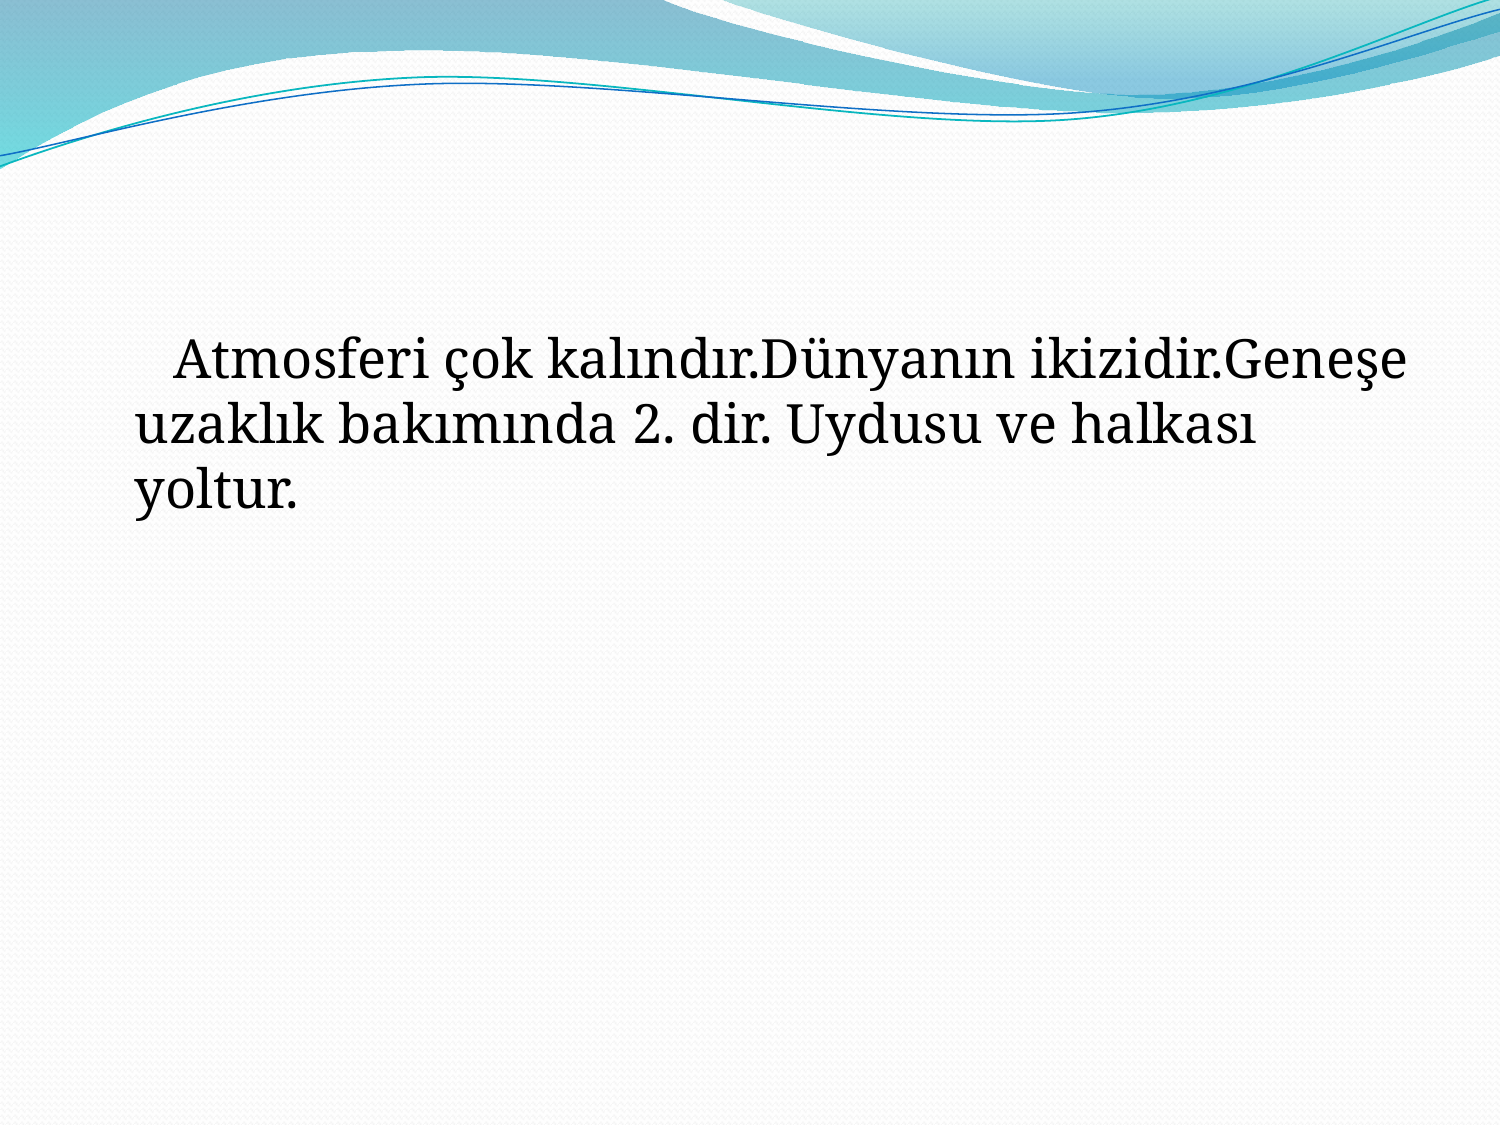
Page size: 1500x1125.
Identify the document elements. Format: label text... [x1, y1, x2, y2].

list Atmosferi çok kalındır.Dünyanın ikizidir.Geneşe uzaklık bakımında 2. dir. Uydusu ve halkası yoltur. [75, 317, 1425, 1038]
